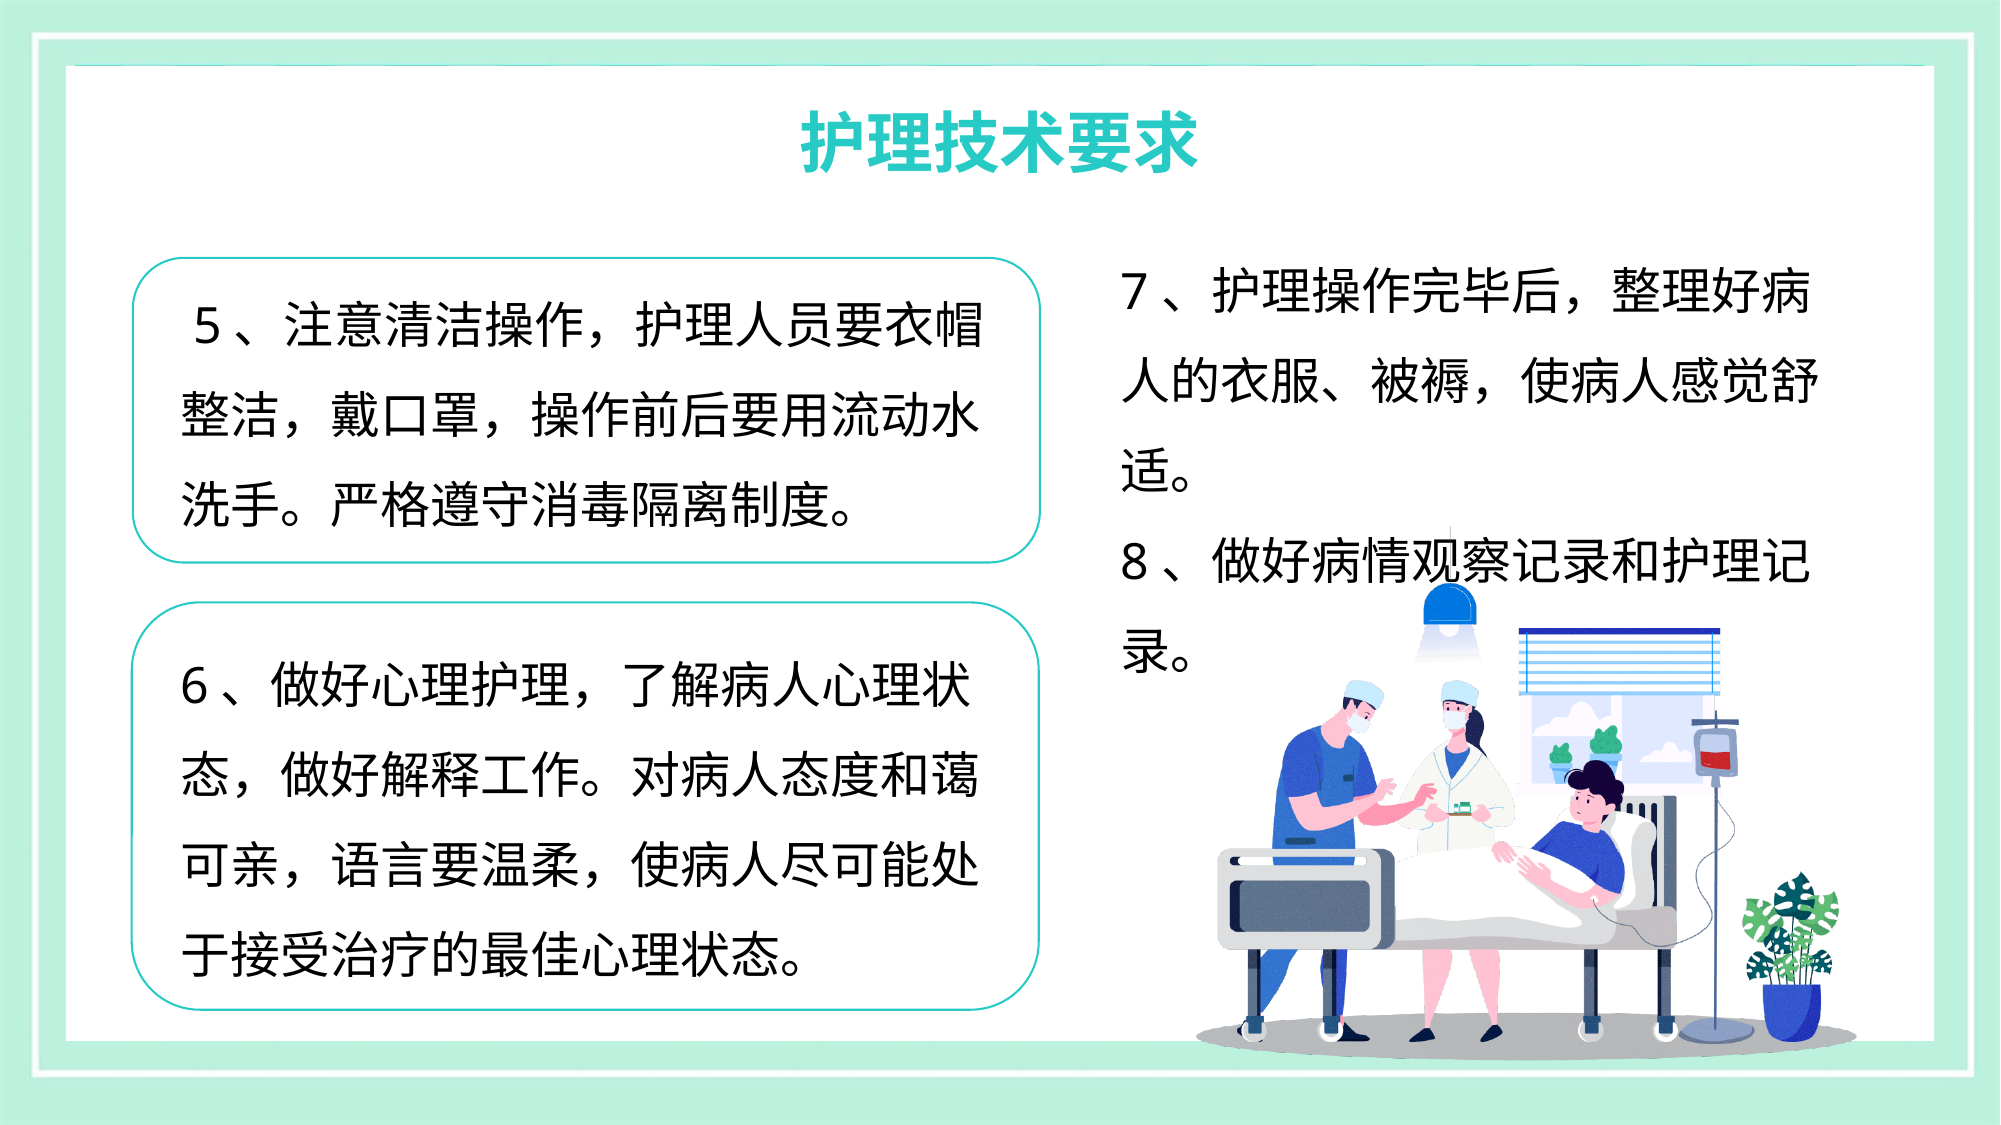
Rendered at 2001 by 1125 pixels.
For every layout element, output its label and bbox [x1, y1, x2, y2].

picture [1061, 388, 1962, 1125]
text_box [0, 0, 2000, 1125]
